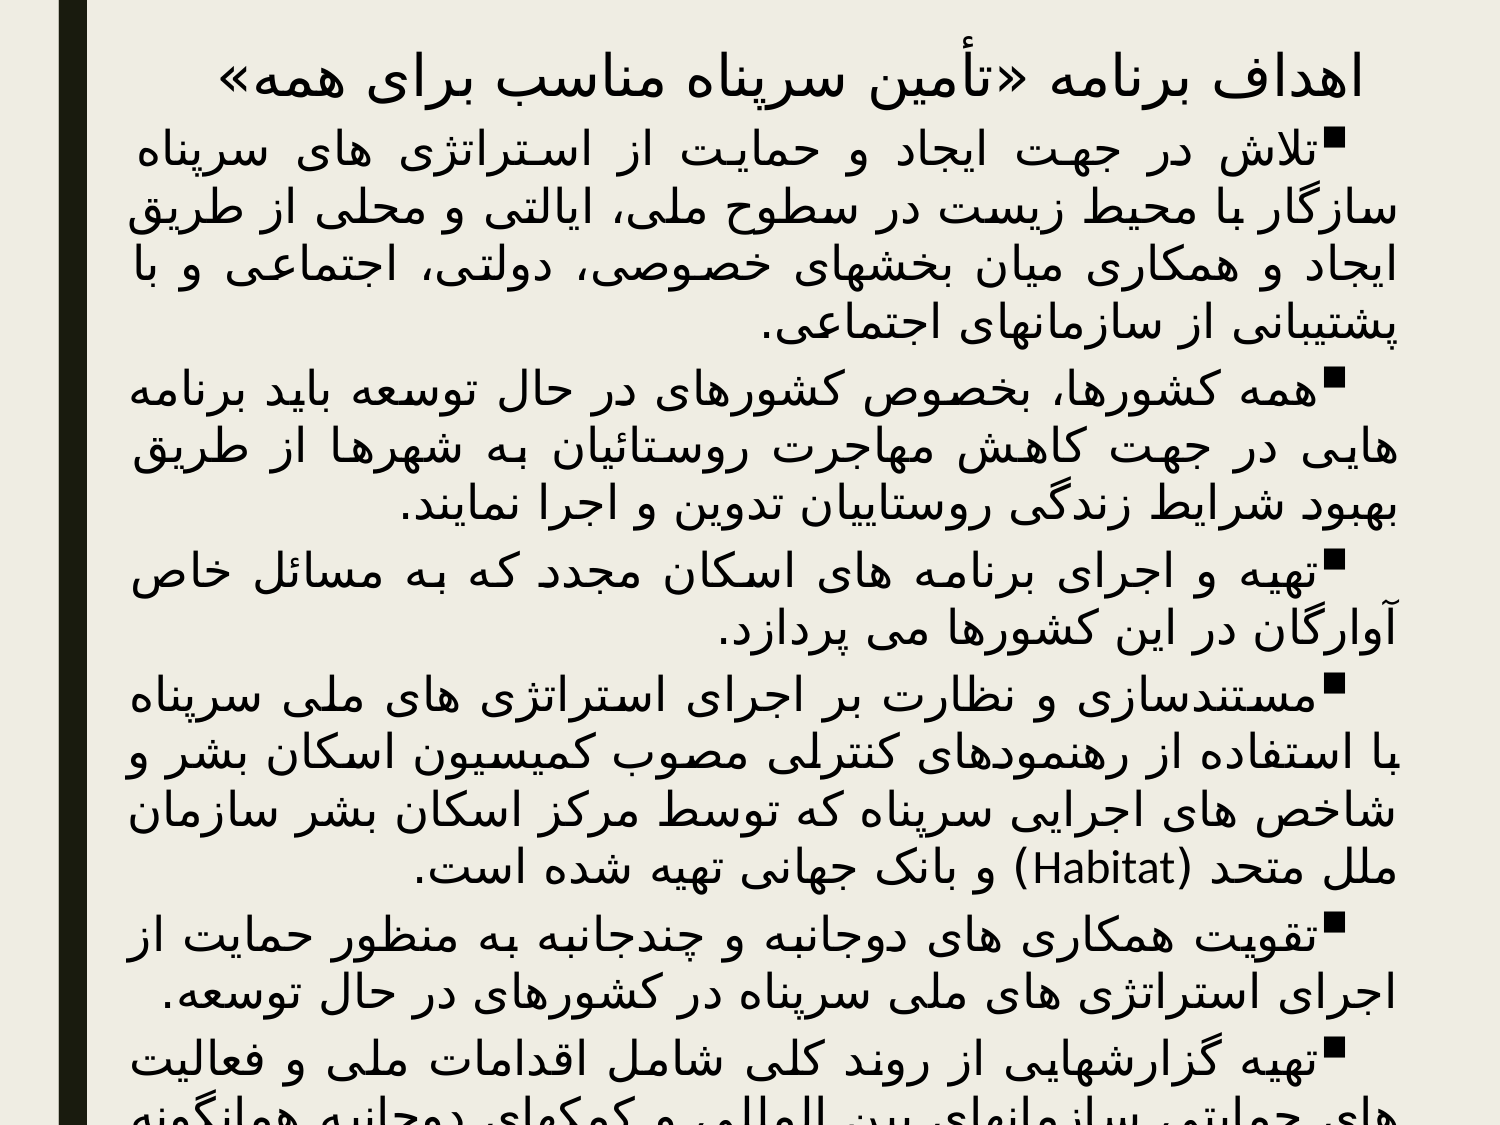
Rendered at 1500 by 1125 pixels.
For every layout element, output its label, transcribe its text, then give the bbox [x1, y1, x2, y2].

text_box اهداف برنامه «تأمین سرپناه مناسب برای همه» تلاش در جهت ایجاد و حمایت از استراتژی های سرپناه سازگار با محیط زیست در سطوح ملی، ایالتی و محلی از طریق ایجاد و همکاری میان بخشهای خصوصی، دولتی، اجتماعی و با پشتیبانی از سازمانهای اجتماعی. همه کشورها، بخصوص کشورهای در حال توسعه باید برنامه هایی در جهت کاهش مهاجرت روستائیان به شهرها از طریق بهبود شرایط زندگی روستاییان تدوین و اجرا نمایند. تهیه و اجرای برنامه های اسکان مجدد که به مسائل خاص آوارگان در این کشورها می پردازد. مستندسازی و نظارت بر اجرای استراتژی های ملی سرپناه با استفاده از رهنمودهای کنترلی مصوب کمیسیون اسکان بشر و شاخص های اجرایی سرپناه که توسط مرکز اسکان بشر سازمان ملل متحد (Habitat) و بانک جهانی تهیه شده است. تقویت همکاری های دوجانبه و چندجانبه به منظور حمایت از اجرای استراتژی های ملی سرپناه در کشورهای در حال توسعه. تهیه گزارشهایی از روند کلی شامل اقدامات ملی و فعالیت های حمایتی سازمانهای بین المللی و کمکهای دوجانبه همانگونه که استراتژی جهانی سرپناه تا سال 2000 خواسته است و انتشار آن هر 2 سال یکبار. [112, 30, 1471, 1125]
